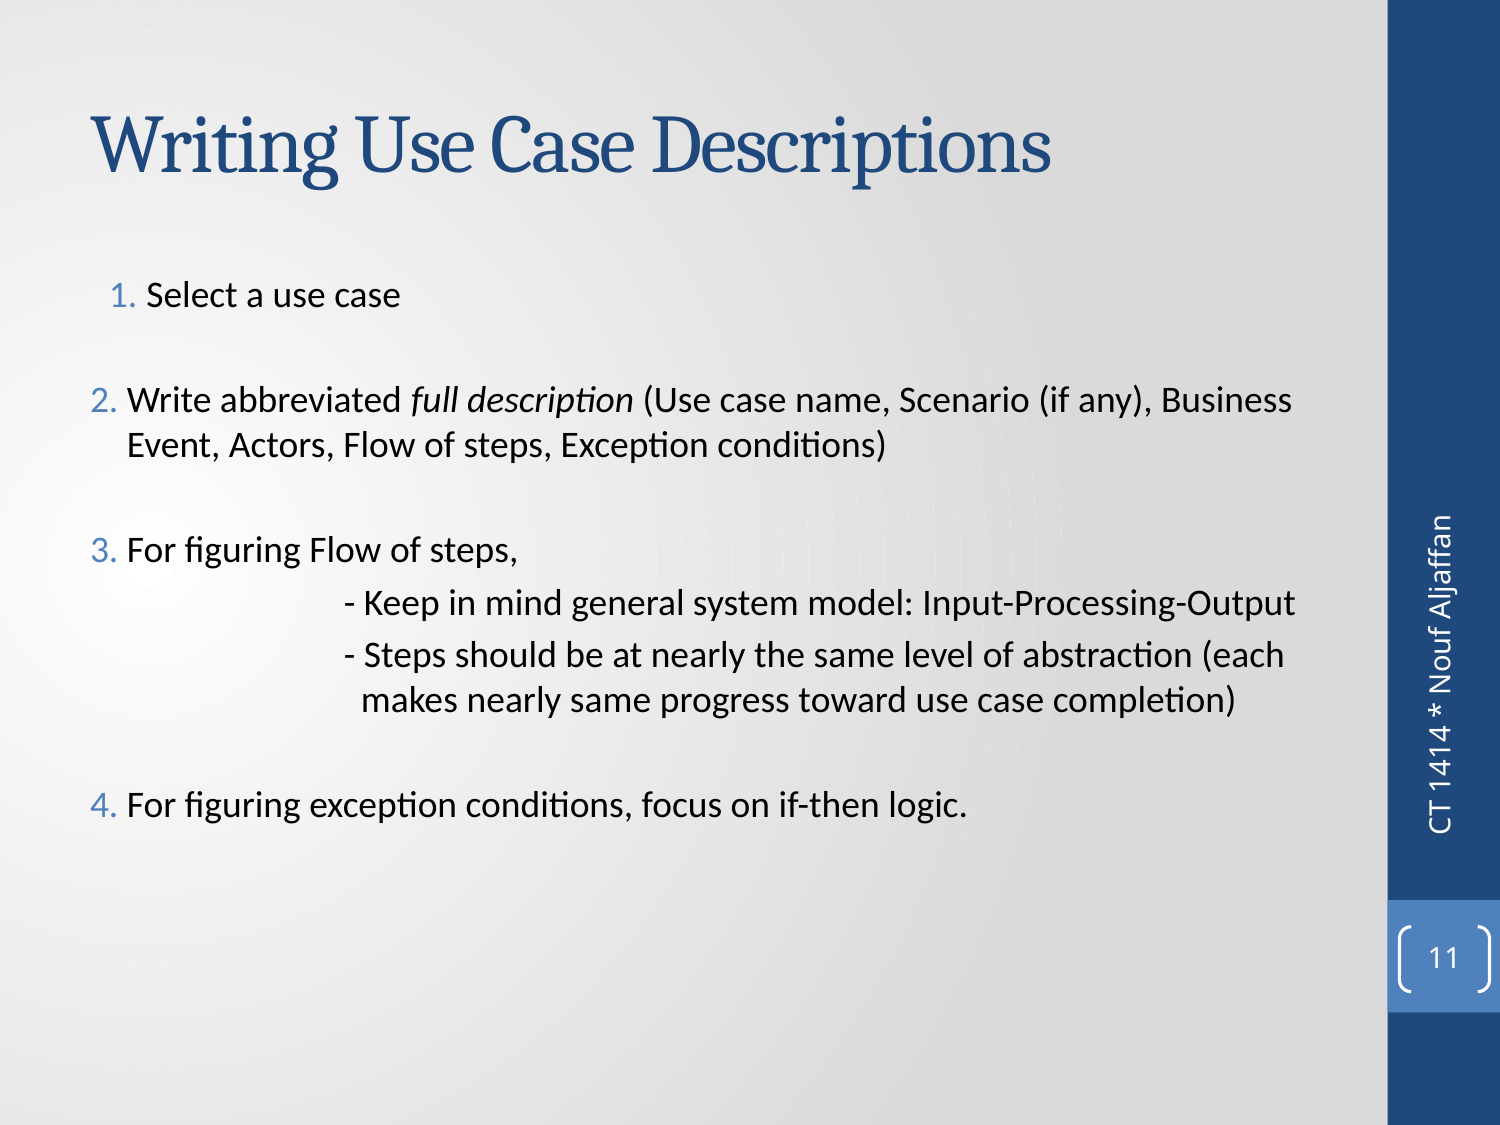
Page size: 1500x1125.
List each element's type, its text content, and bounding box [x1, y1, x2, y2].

list Select a use case Write abbreviated full description (Use case name, Scenario (if any), Business Event, Actors, Flow of steps, Exception conditions) For figuring Flow of steps, - Keep in mind general system model: Input-Processing-Output - Steps should be at nearly the same level of abstraction (each makes nearly same progress toward use case completion) For figuring exception conditions, focus on if-then logic. [75, 262, 1325, 1050]
footer CT 1414 * Nouf Aljaffan [1408, 500, 1469, 889]
title Writing Use Case Descriptions [75, 45, 1325, 233]
slide_number 11 [1397, 925, 1492, 994]
